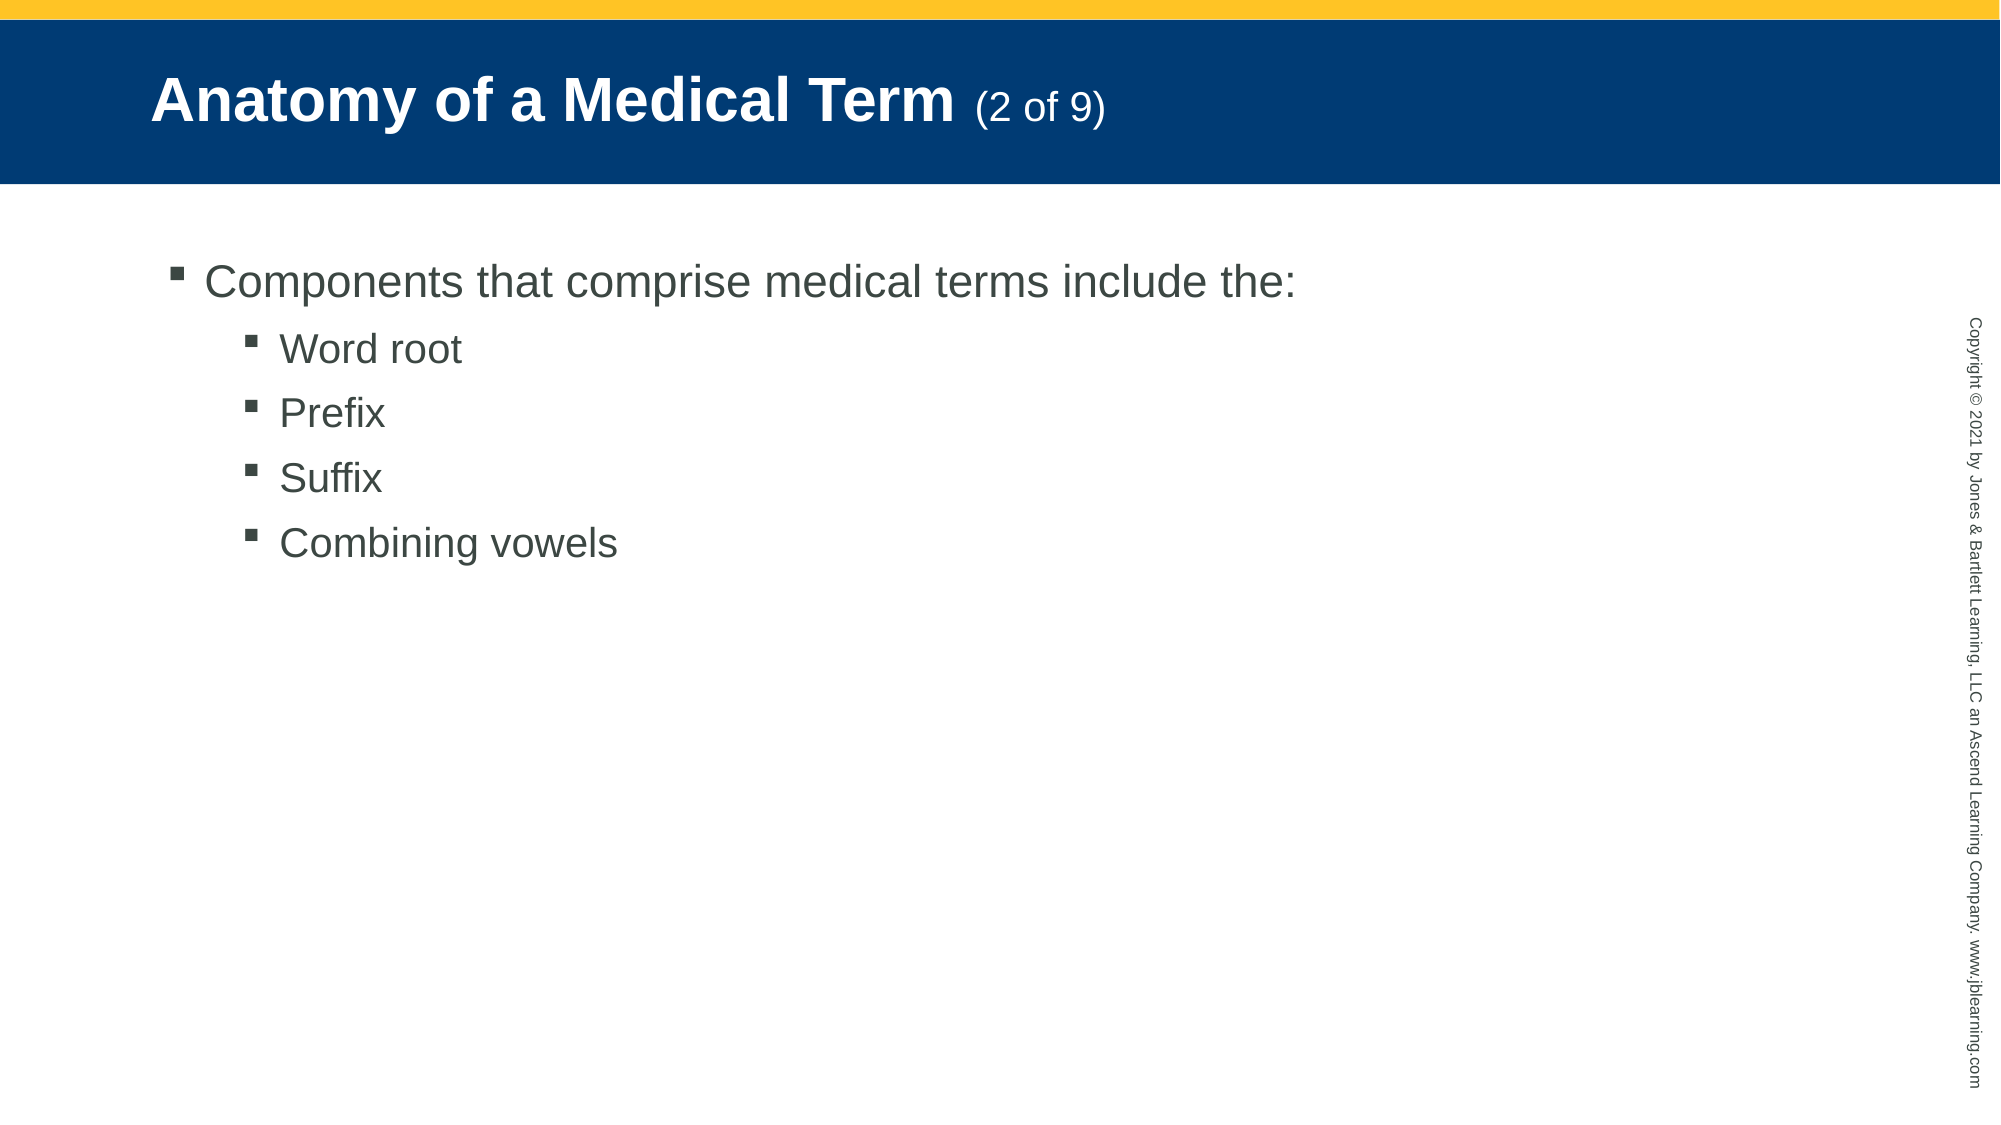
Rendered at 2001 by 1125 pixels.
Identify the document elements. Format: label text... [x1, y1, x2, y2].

title Anatomy of a Medical Term (2 of 9) [0, 19, 2000, 185]
list Components that comprise medical terms include the: Word root Prefix Suffix Combining vowels [151, 244, 1840, 1016]
